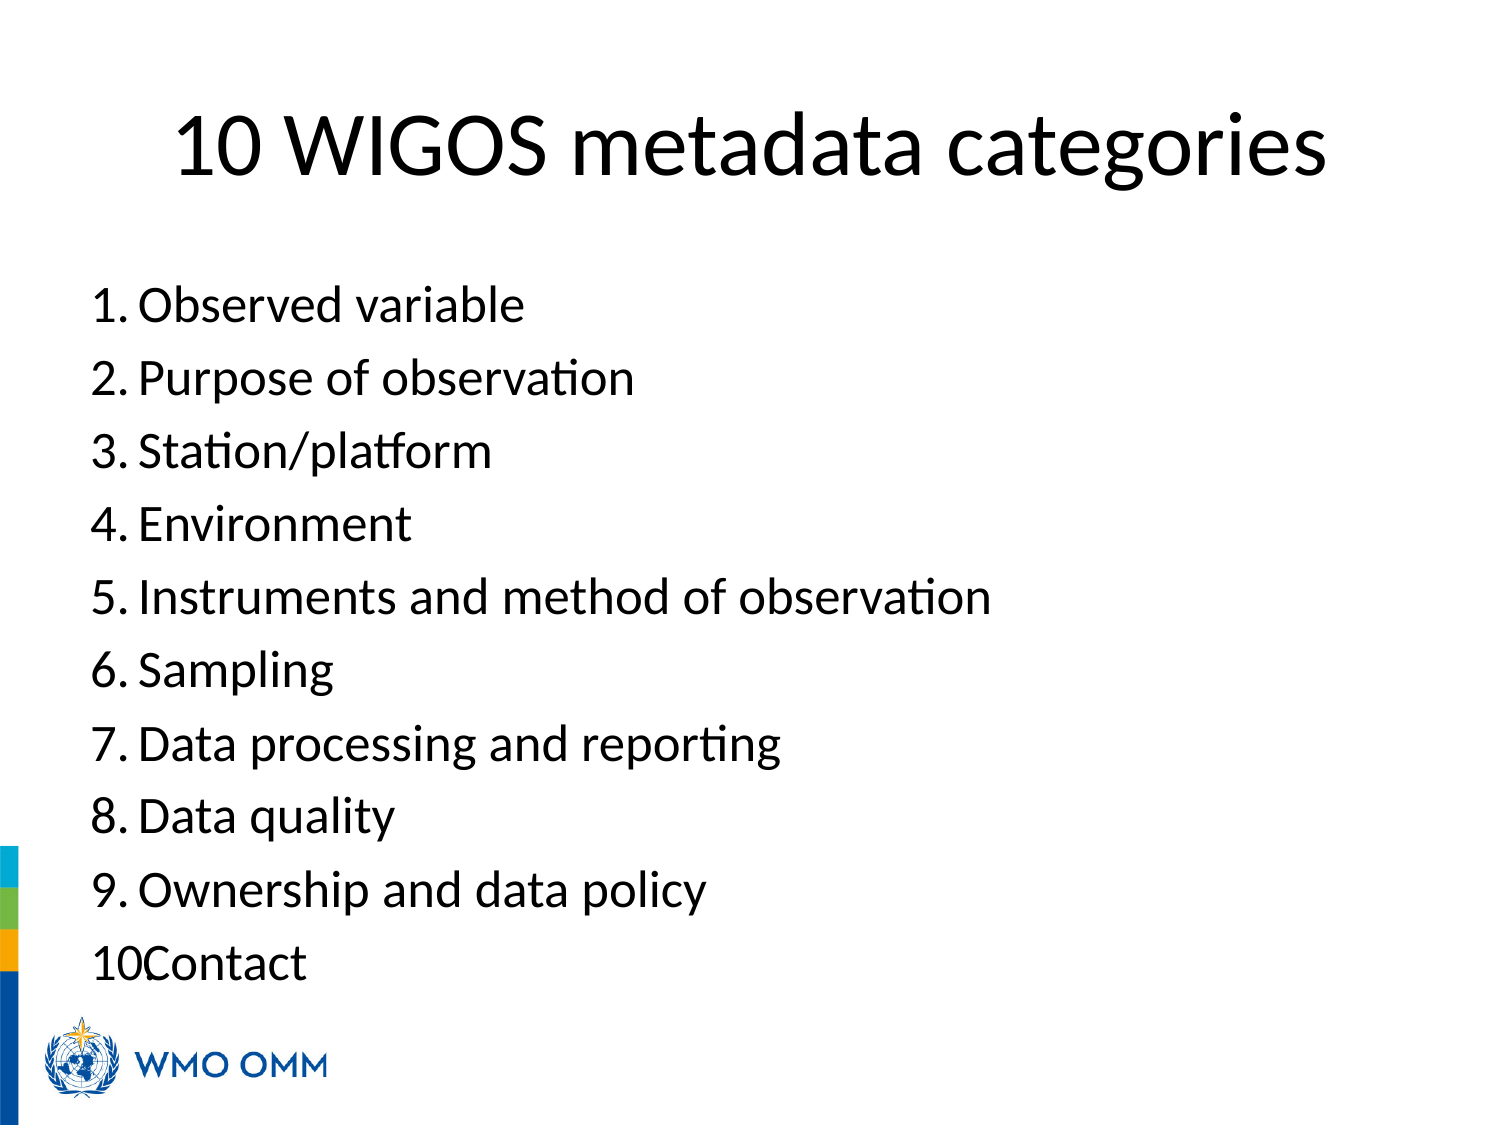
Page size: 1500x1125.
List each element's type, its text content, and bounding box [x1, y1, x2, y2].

title 10 WIGOS metadata categories [75, 45, 1425, 233]
list Observed variable Purpose of observation Station/platform Environment Instruments and method of observation Sampling Data processing and reporting Data quality Ownership and data policy Contact [75, 262, 1425, 1005]
picture [0, 845, 327, 1125]
